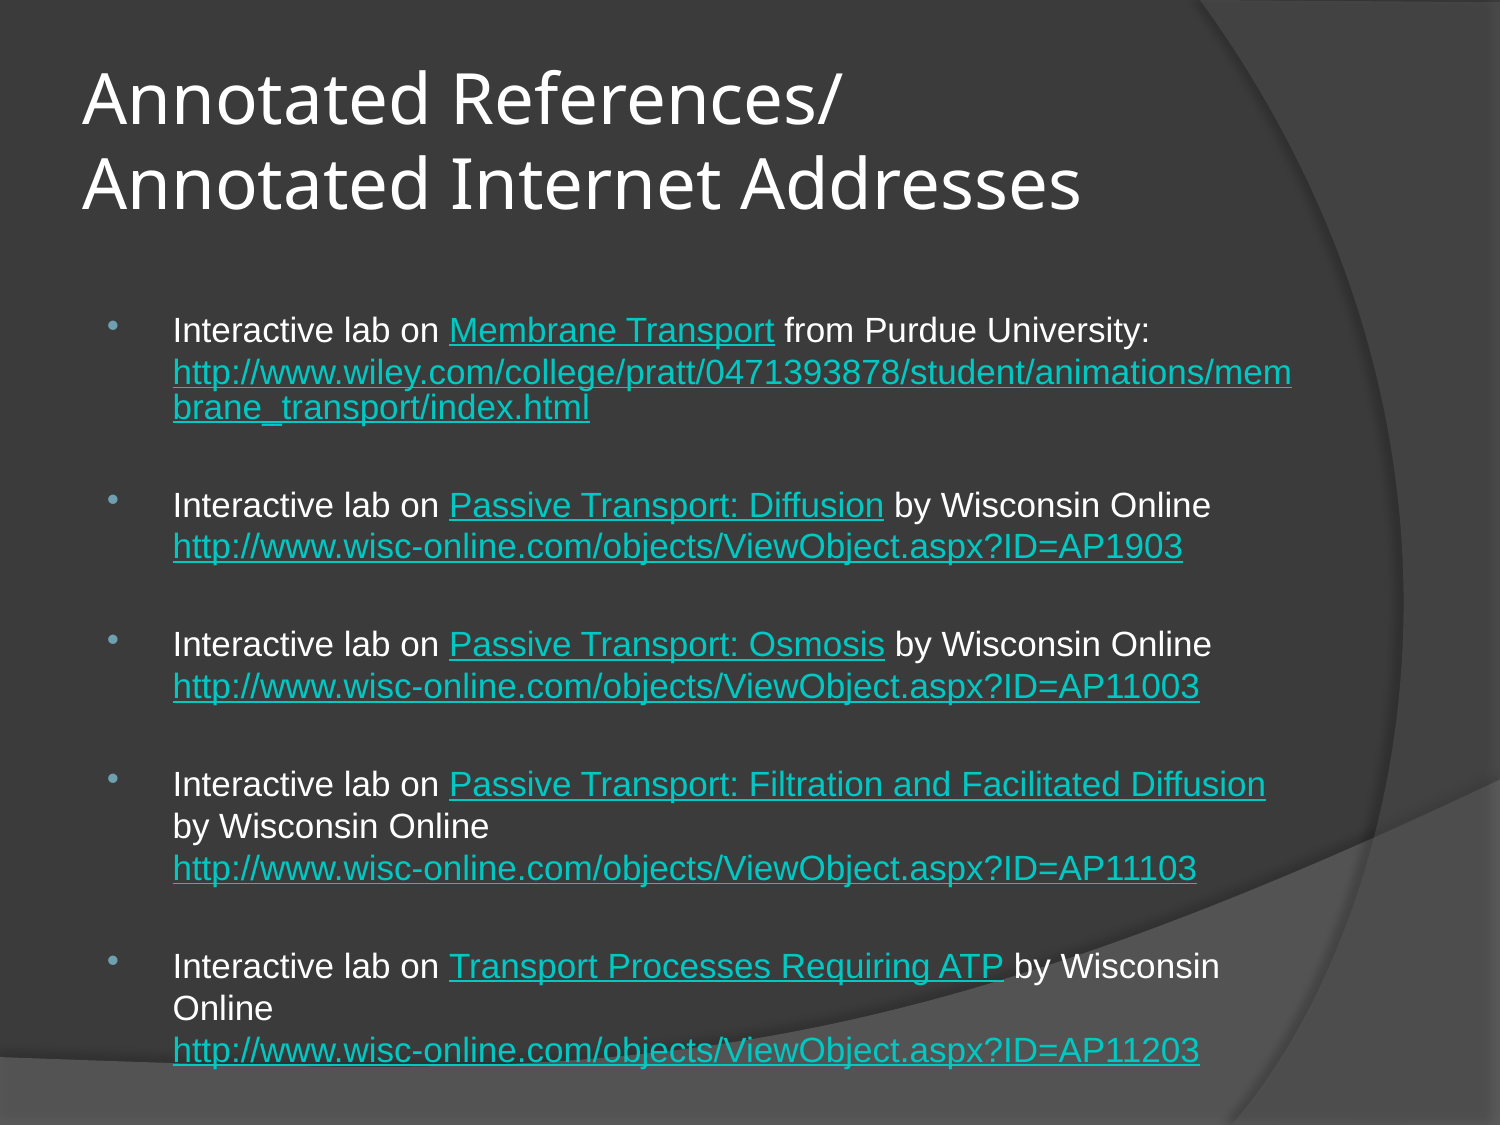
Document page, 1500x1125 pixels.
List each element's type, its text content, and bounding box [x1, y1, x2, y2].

title Annotated References/ Annotated Internet Addresses [75, 45, 1300, 233]
list Interactive lab on Membrane Transport from Purdue University: http://www.wiley.com/college/pratt/0471393878/student/animations/membrane_transport/index.html Interactive lab on Passive Transport: Diffusion by Wisconsin Online http://www.wisc-online.com/objects/ViewObject.aspx?ID=AP1903 Interactive lab on Passive Transport: Osmosis by Wisconsin Online http://www.wisc-online.com/objects/ViewObject.aspx?ID=AP11003 Interactive lab on Passive Transport: Filtration and Facilitated Diffusion by Wisconsin Online http://www.wisc-online.com/objects/ViewObject.aspx?ID=AP11103 Interactive lab on Transport Processes Requiring ATP by Wisconsin Online http://www.wisc-online.com/objects/ViewObject.aspx?ID=AP11203 [87, 299, 1313, 1043]
